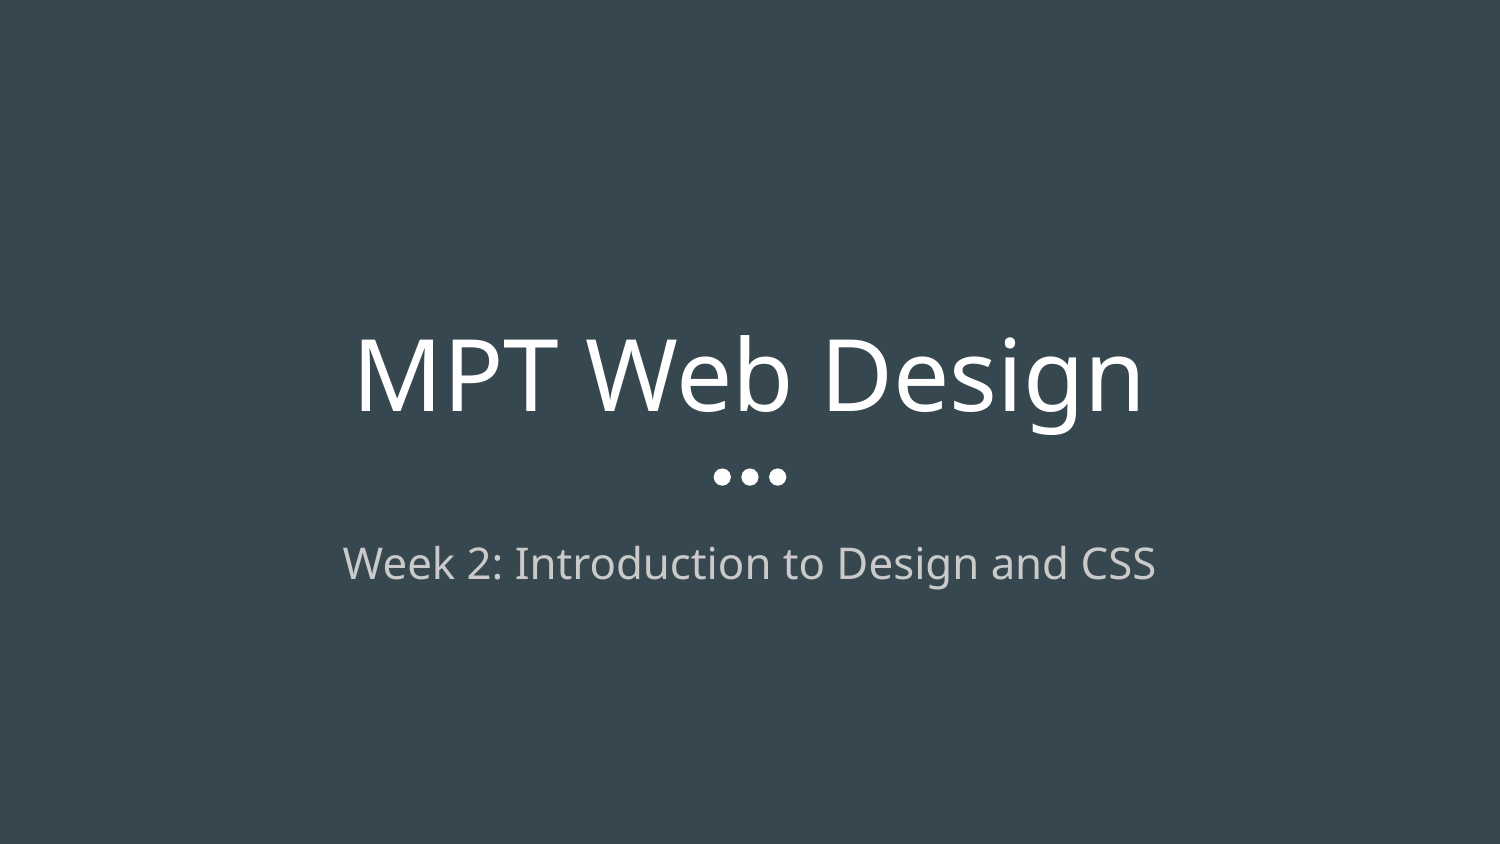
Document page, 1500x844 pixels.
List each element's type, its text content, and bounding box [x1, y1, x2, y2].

title MPT Web Design [110, 162, 1390, 447]
subtitle Week 2: Introduction to Design and CSS [110, 520, 1390, 651]
